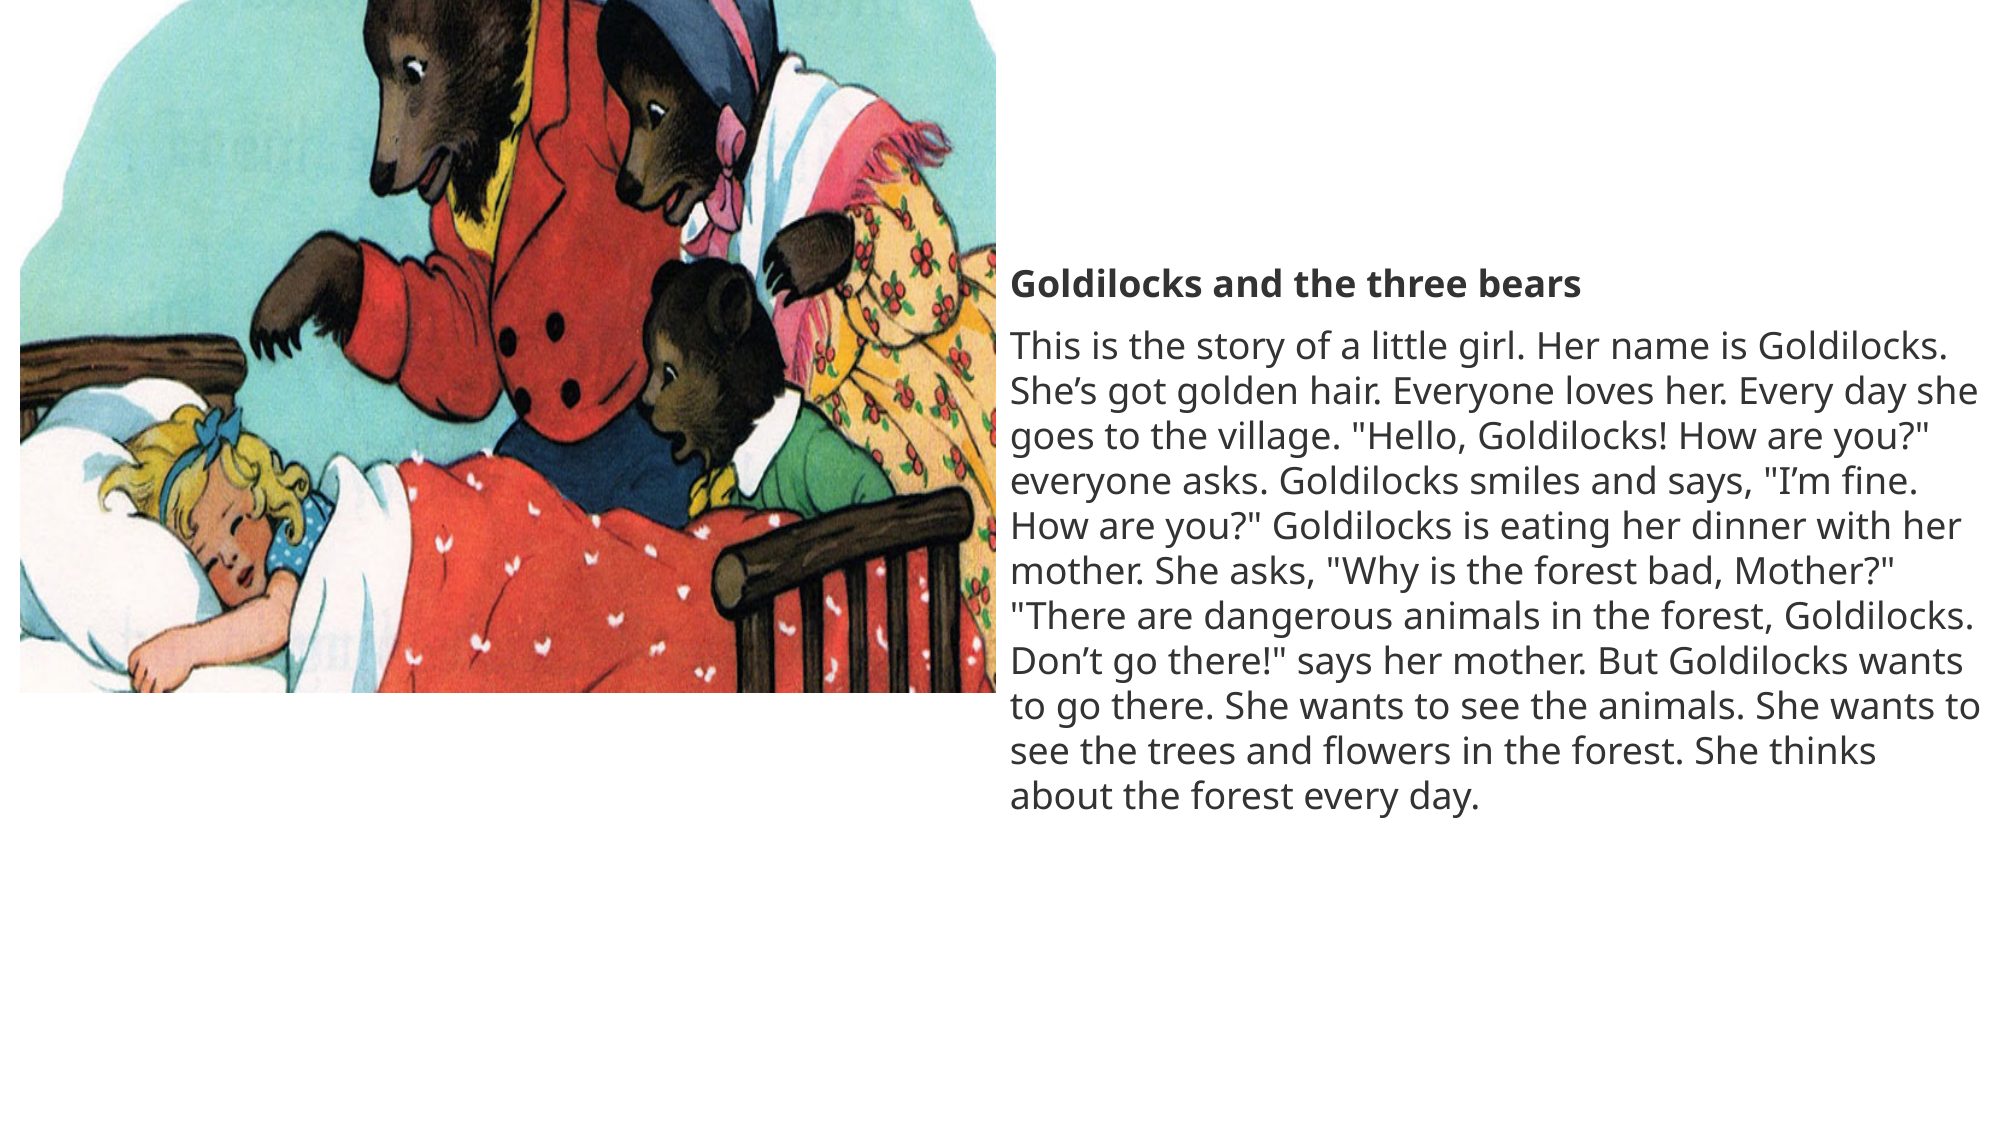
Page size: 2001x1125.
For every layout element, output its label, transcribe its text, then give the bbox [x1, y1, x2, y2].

text_box Goldilocks and the three bears This is the story of a little girl. Her name is Goldilocks. She’s got golden hair. Everyone loves her. Every day she goes to the village. "Hello, Goldilocks! How are you?" everyone asks. Goldilocks smiles and says, "I’m fine. How are you?" Goldilocks is eating her dinner with her mother. She asks, "Why is the forest bad, Mother?" "There are dangerous animals in the forest, Goldilocks. Don’t go there!" says her mother. But Goldilocks wants to go there. She wants to see the animals. She wants to see the trees and flowers in the forest. She thinks about the forest every day. [995, 249, 2000, 870]
picture [20, 0, 996, 693]
